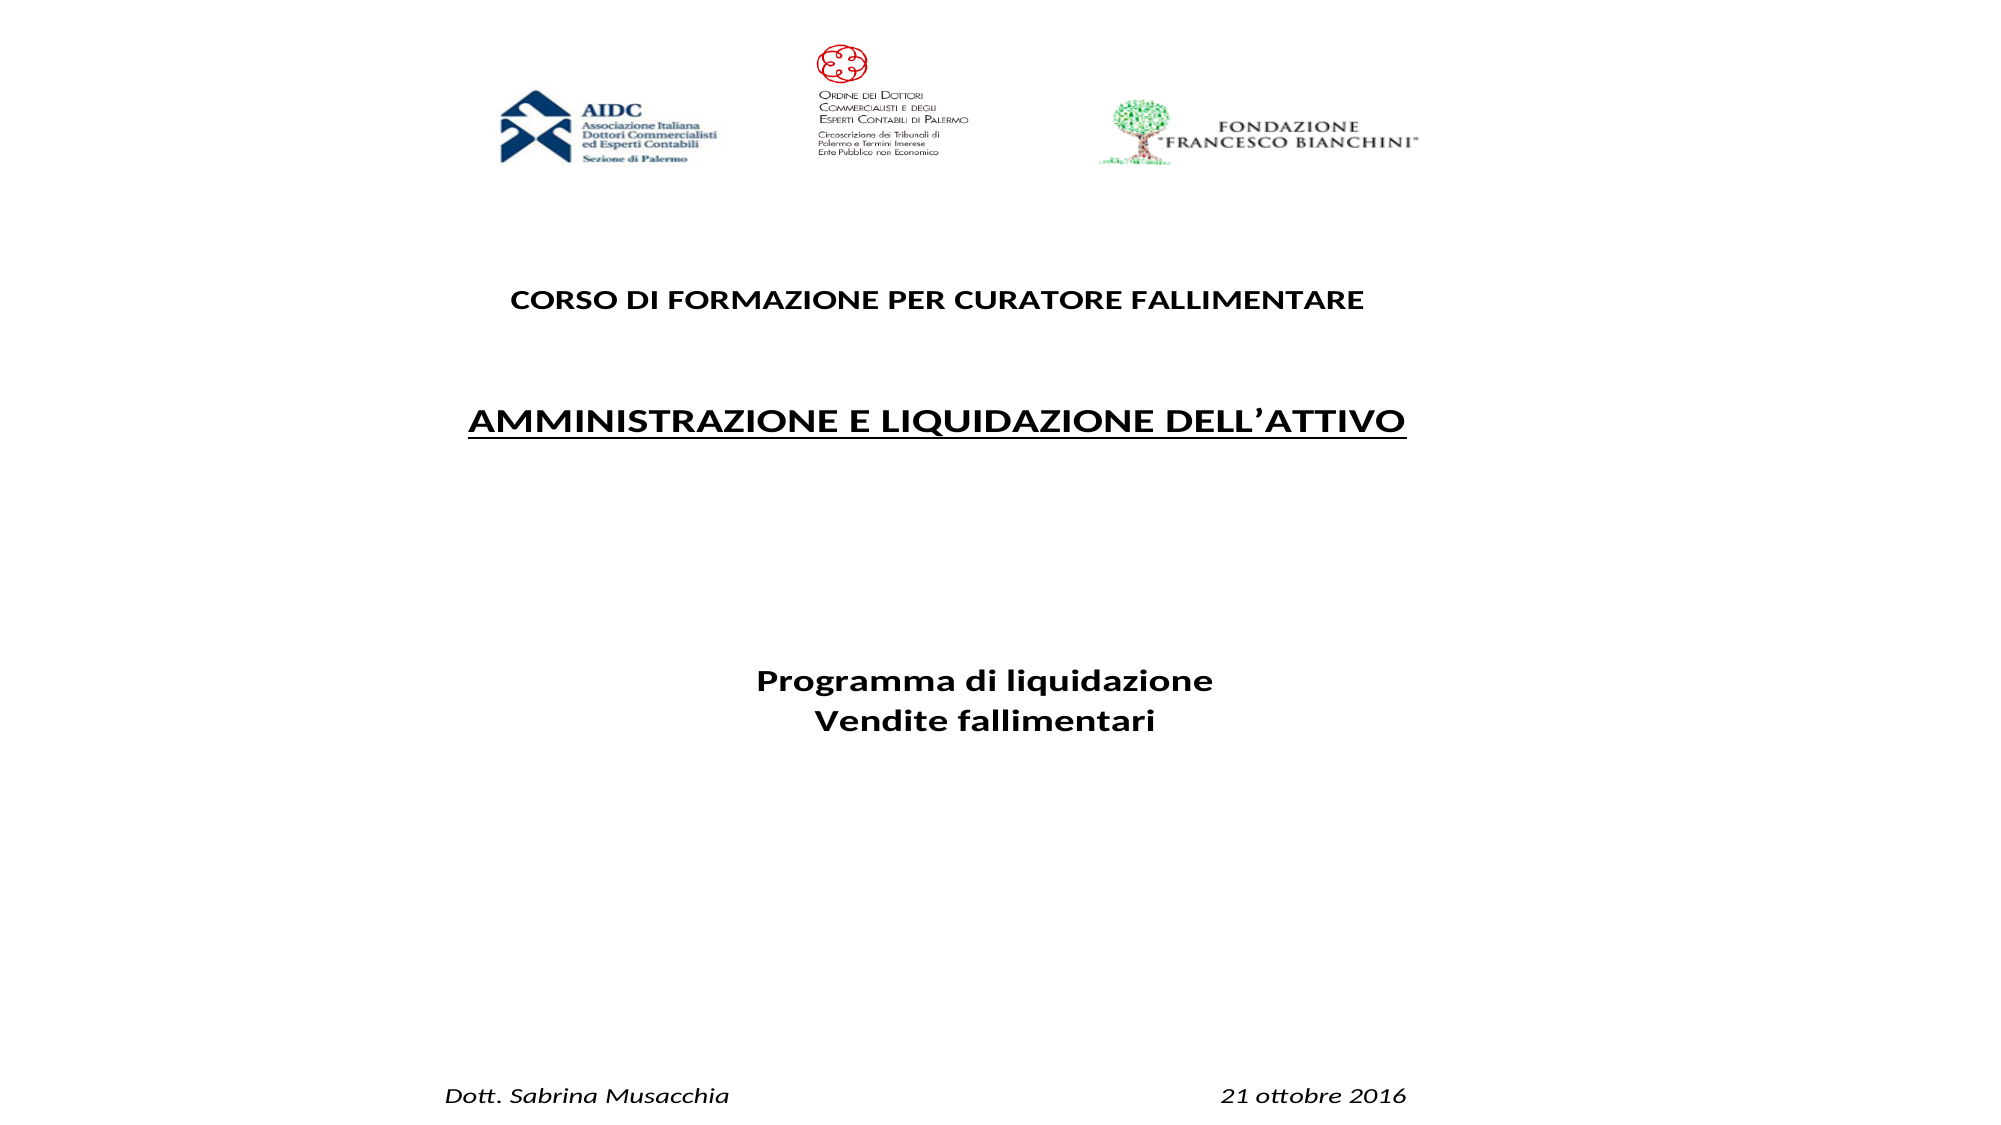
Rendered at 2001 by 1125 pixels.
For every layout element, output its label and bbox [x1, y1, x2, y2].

picture [444, 31, 1429, 1125]
